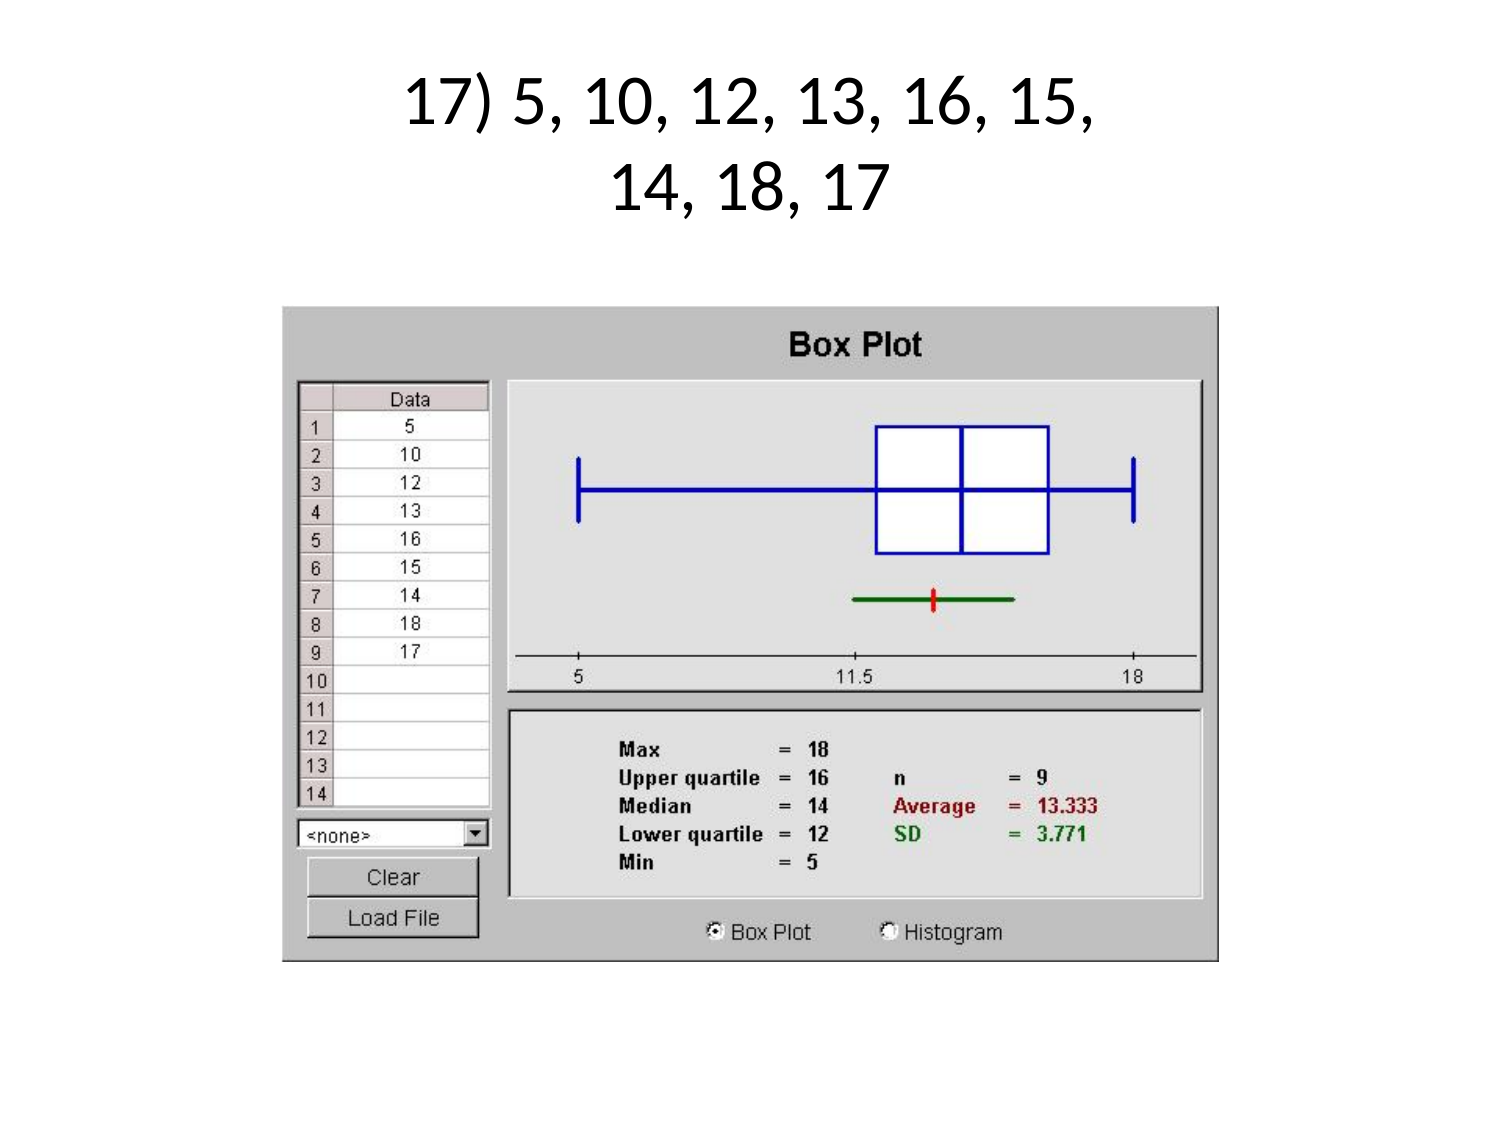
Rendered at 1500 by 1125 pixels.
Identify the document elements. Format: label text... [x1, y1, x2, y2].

title 17) 5, 10, 12, 13, 16, 15, 14, 18, 17 [75, 45, 1425, 233]
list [281, 305, 1219, 963]
